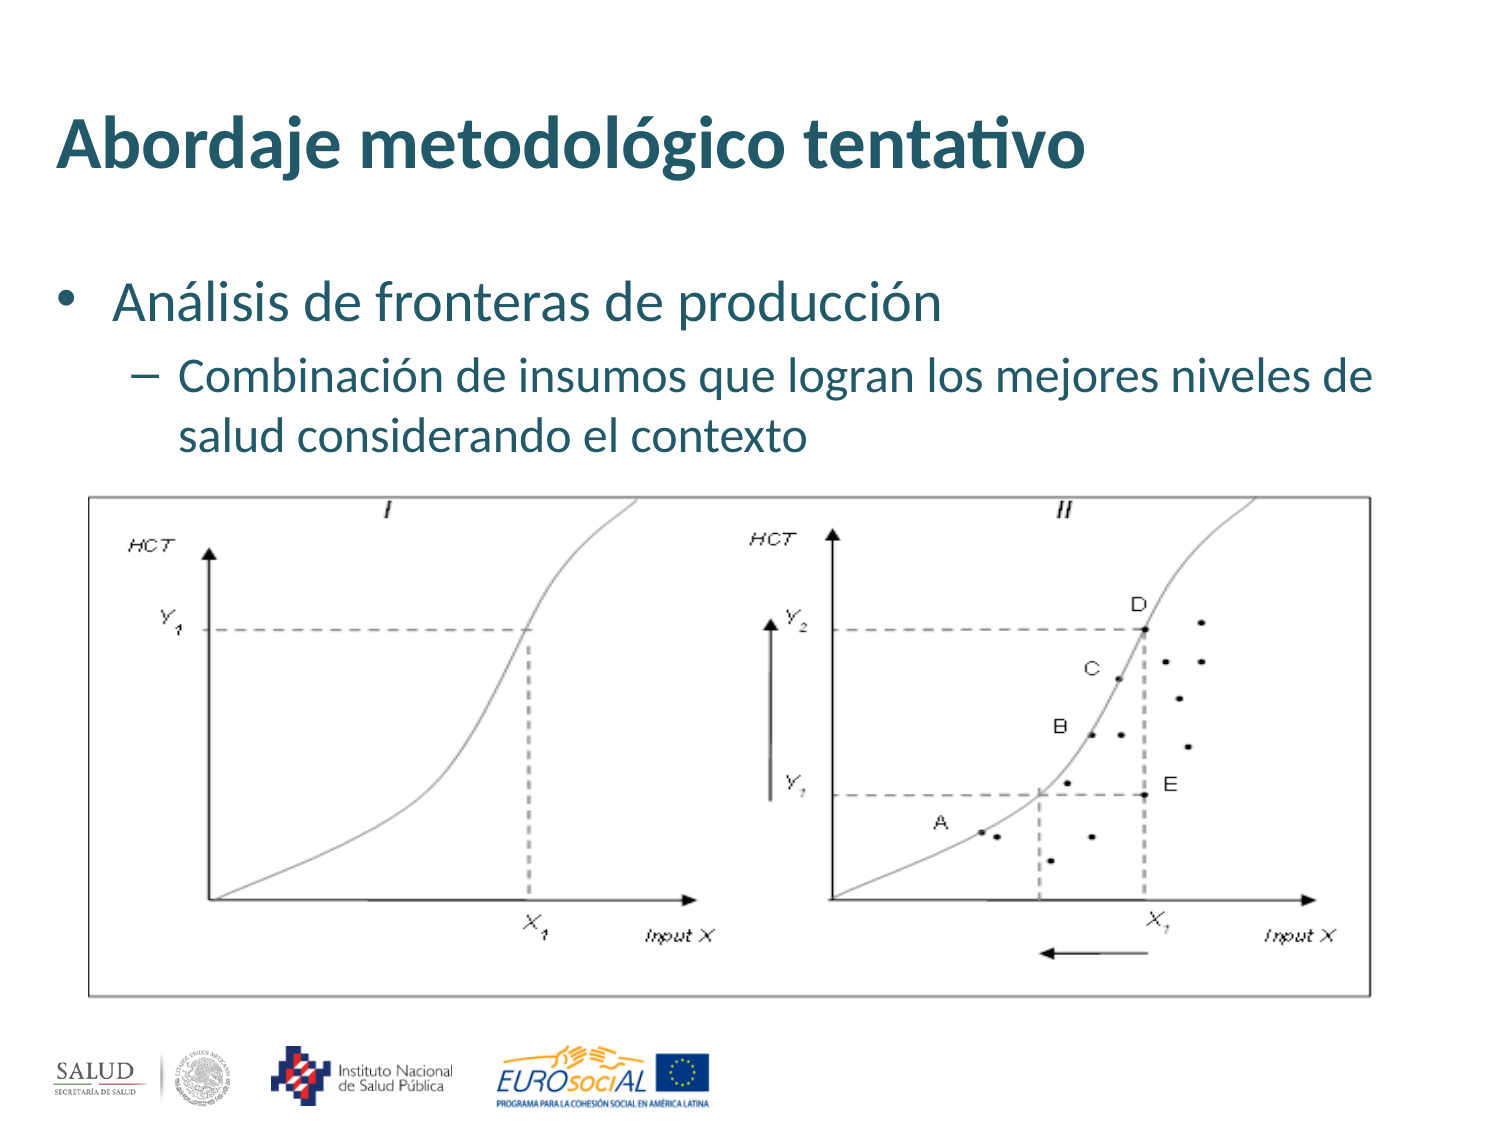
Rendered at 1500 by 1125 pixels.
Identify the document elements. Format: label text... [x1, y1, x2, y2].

title Abordaje metodológico tentativo [41, 45, 1388, 233]
picture [490, 1037, 715, 1116]
list Análisis de fronteras de producción Combinación de insumos que logran los mejores niveles de salud considerando el contexto [41, 255, 1392, 492]
picture [88, 480, 1389, 1000]
picture [271, 1046, 452, 1106]
picture [53, 1041, 231, 1112]
